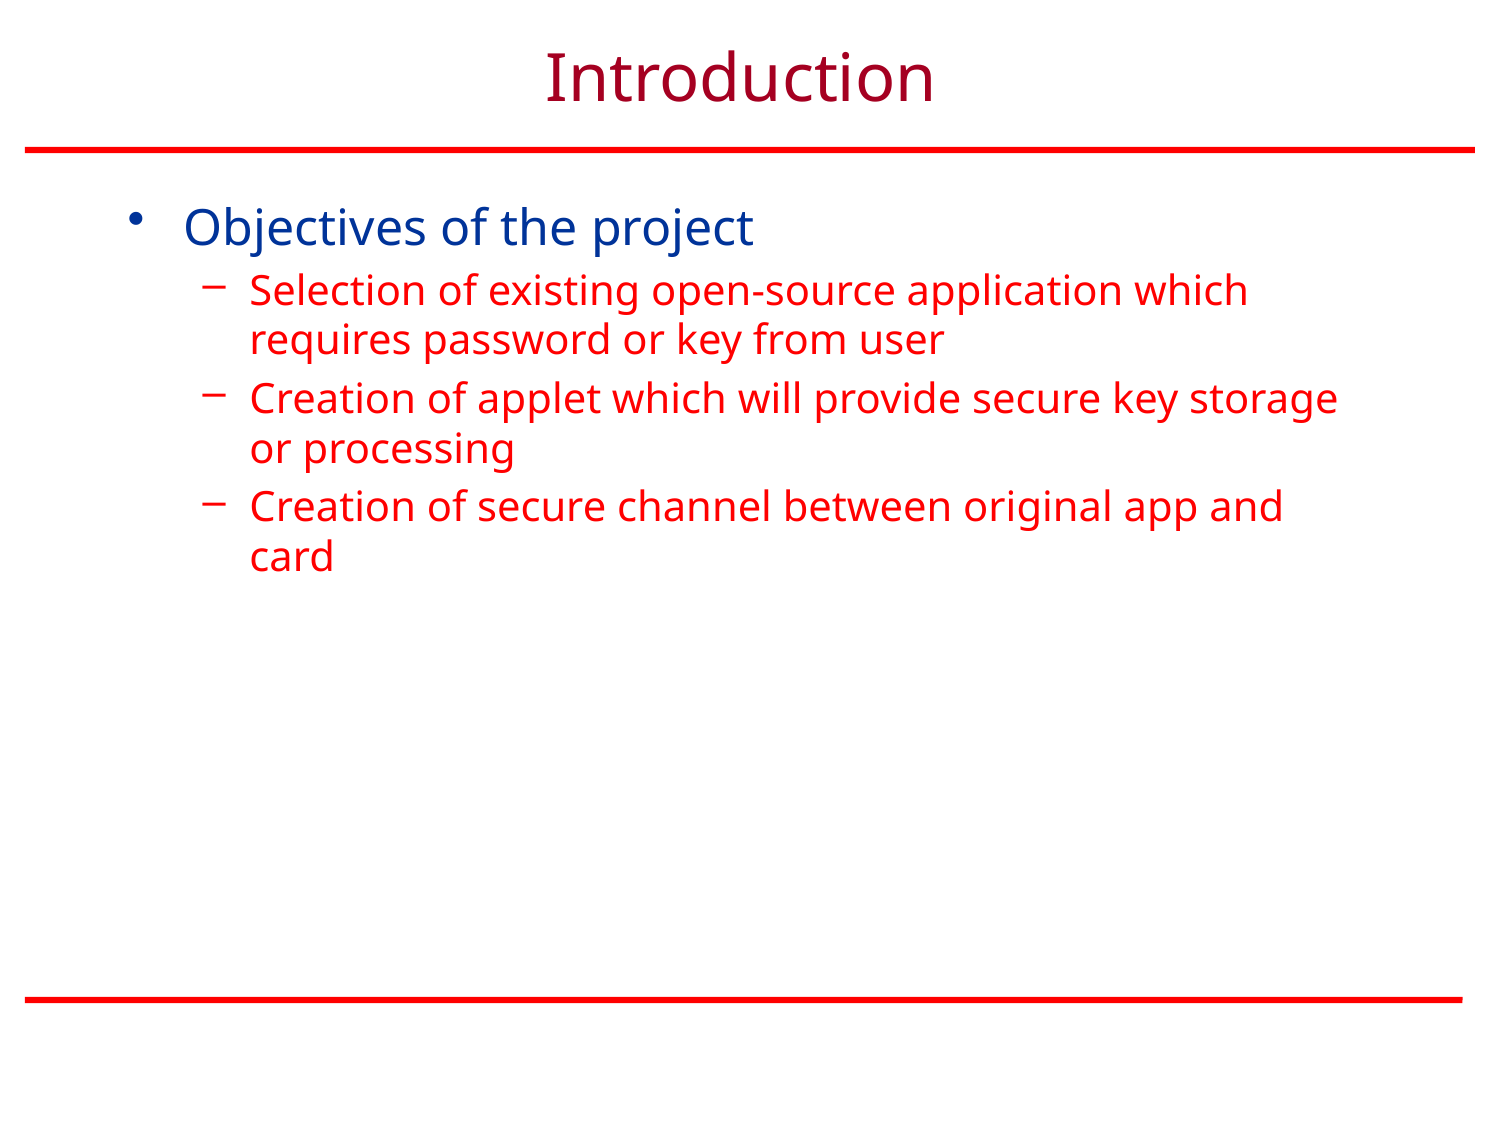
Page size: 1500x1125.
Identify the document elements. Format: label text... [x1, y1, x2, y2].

list Objectives of the project Selection of existing open-source application which requires password or key from user Creation of applet which will provide secure key storage or processing Creation of secure channel between original app and card [112, 187, 1388, 863]
title Introduction [112, 24, 1388, 126]
